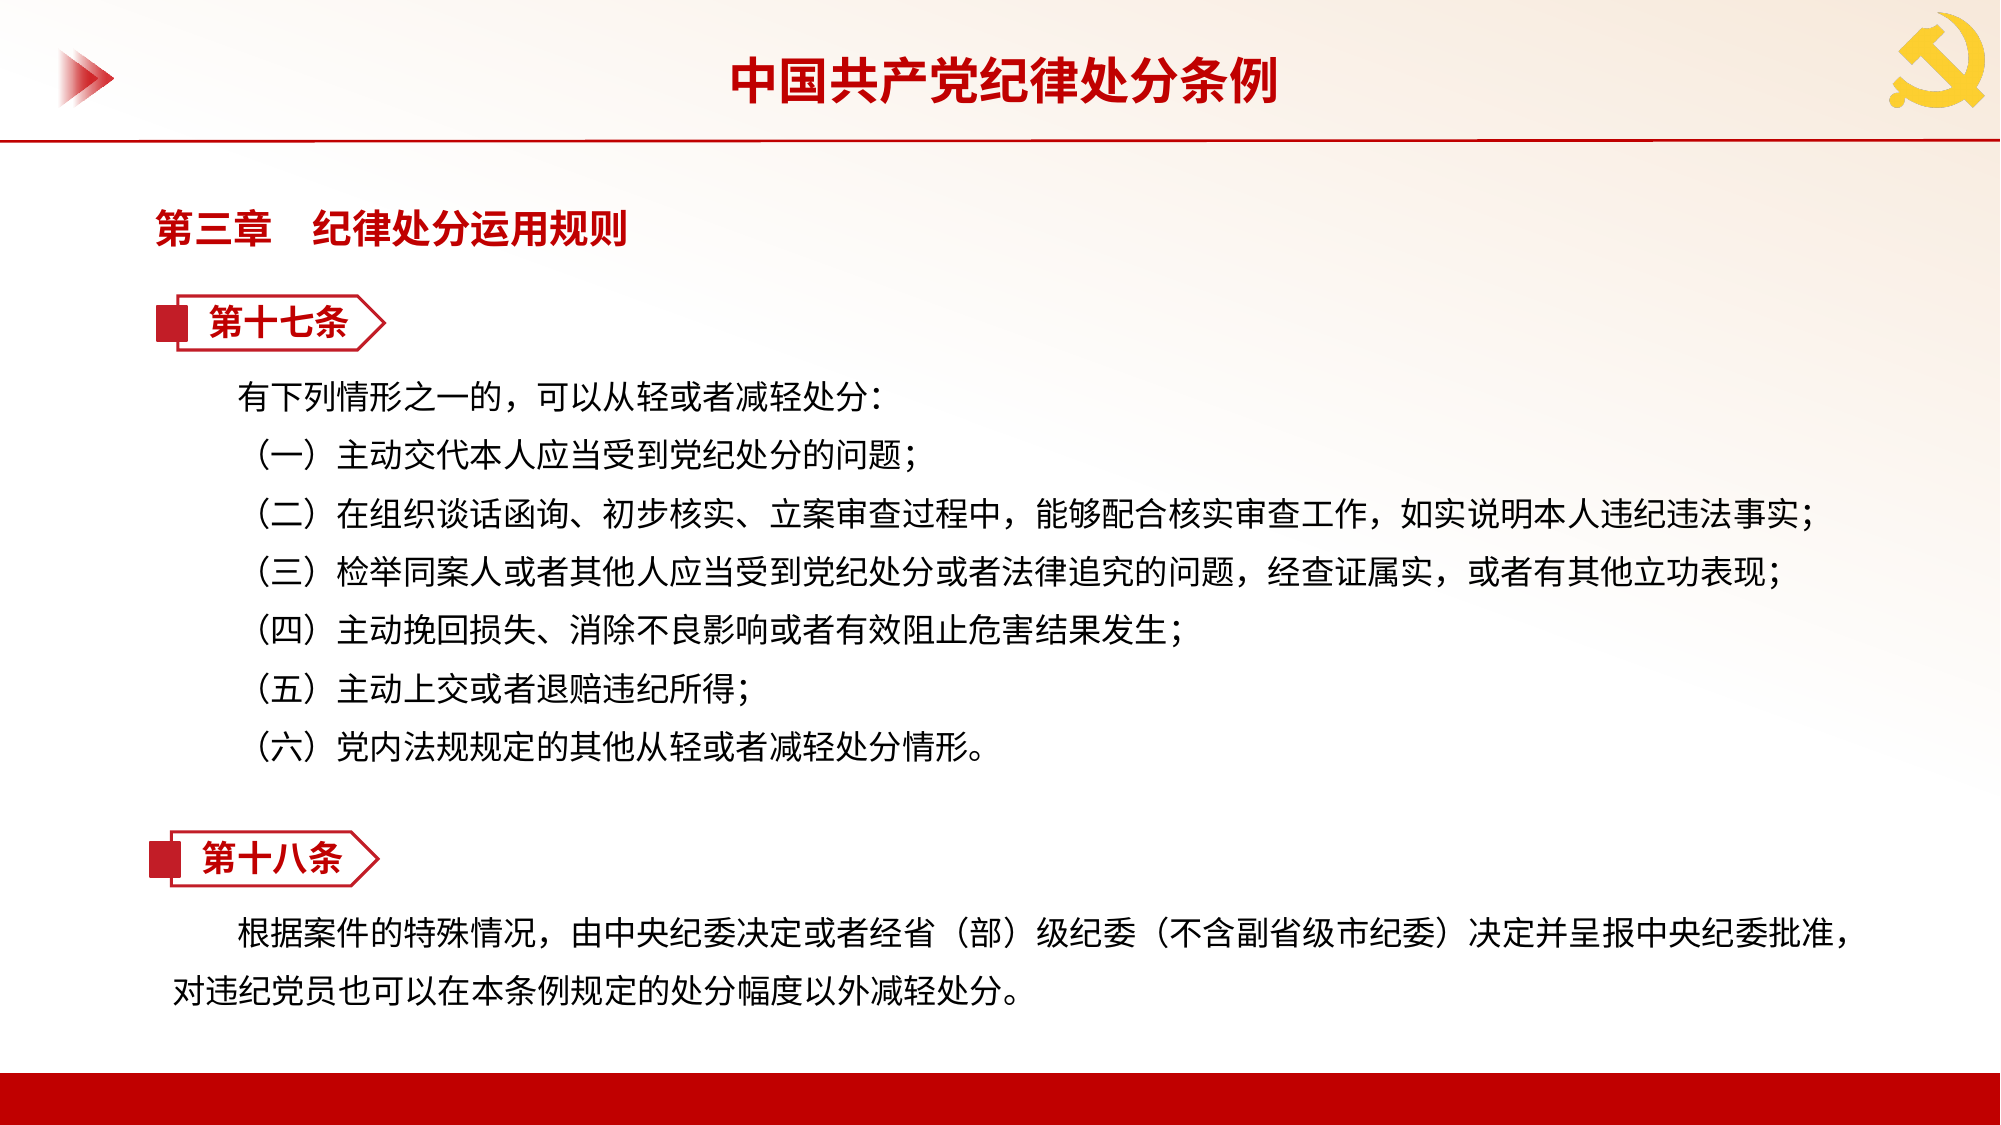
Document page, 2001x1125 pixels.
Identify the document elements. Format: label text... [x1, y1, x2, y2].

text_box 有下列情形之一的，可以从轻或者减轻处分： （一）主动交代本人应当受到党纪处分的问题； （二）在组织谈话函询、初步核实、立案审查过程中，能够配合核实审查工作，如实说明本人违纪违法事实； （三）检举同案人或者其他人应当受到党纪处分或者法律追究的问题，经查证属实，或者有其他立功表现； （四）主动挽回损失、消除不良影响或者有效阻止危害结果发生； （五）主动上交或者退赔违纪所得； （六）党内法规规定的其他从轻或者减轻处分情形。 [157, 350, 1850, 785]
picture [1889, 12, 1985, 108]
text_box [150, 828, 378, 887]
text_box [156, 292, 385, 351]
text_box 第三章 纪律处分运用规则 [139, 187, 1542, 260]
text_box 中国共产党纪律处分条例 [303, 29, 1705, 117]
text_box [0, 1072, 2000, 1125]
text_box 根据案件的特殊情况，由中央纪委决定或者经省（部）级纪委（不含副省级市纪委）决定并呈报中央纪委批准，对违纪党员也可以在本条例规定的处分幅度以外减轻处分。 [157, 886, 1850, 1052]
